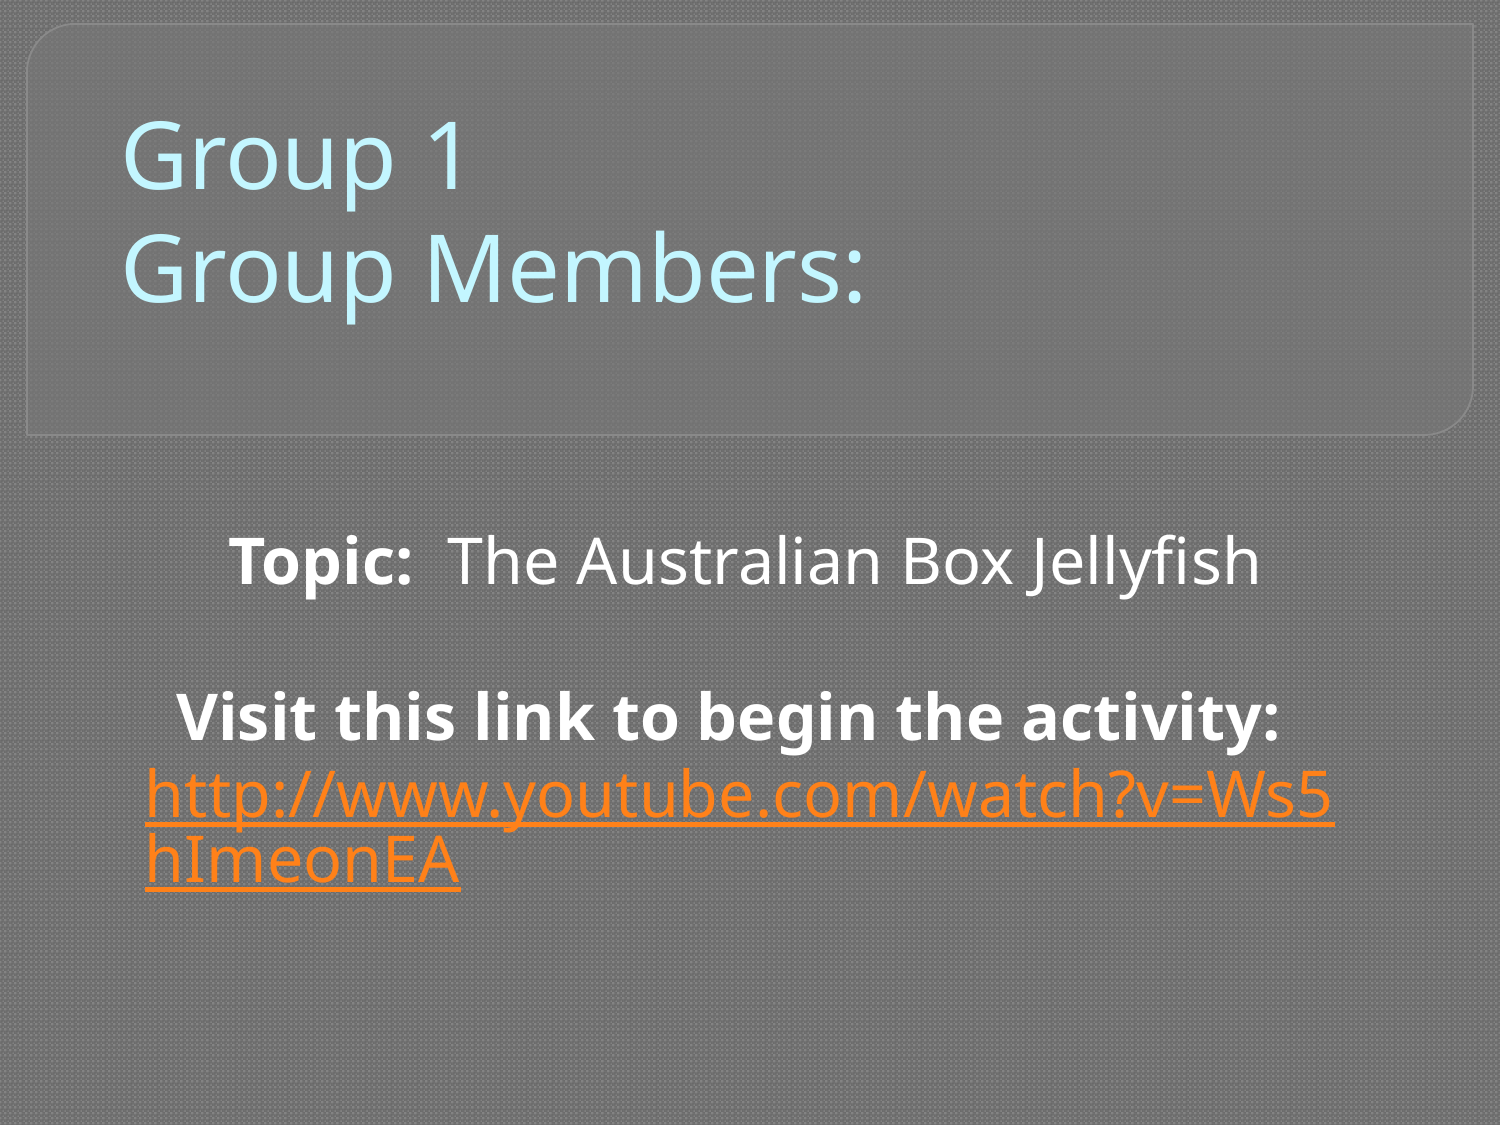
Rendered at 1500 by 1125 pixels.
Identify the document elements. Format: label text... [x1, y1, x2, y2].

subtitle Topic: The Australian Box Jellyfish Visit this link to begin the activity: http://www.youtube.com/watch?v=Ws5hImeonEA [137, 512, 1388, 850]
title Group 1 Group Members: [112, 87, 1388, 329]
